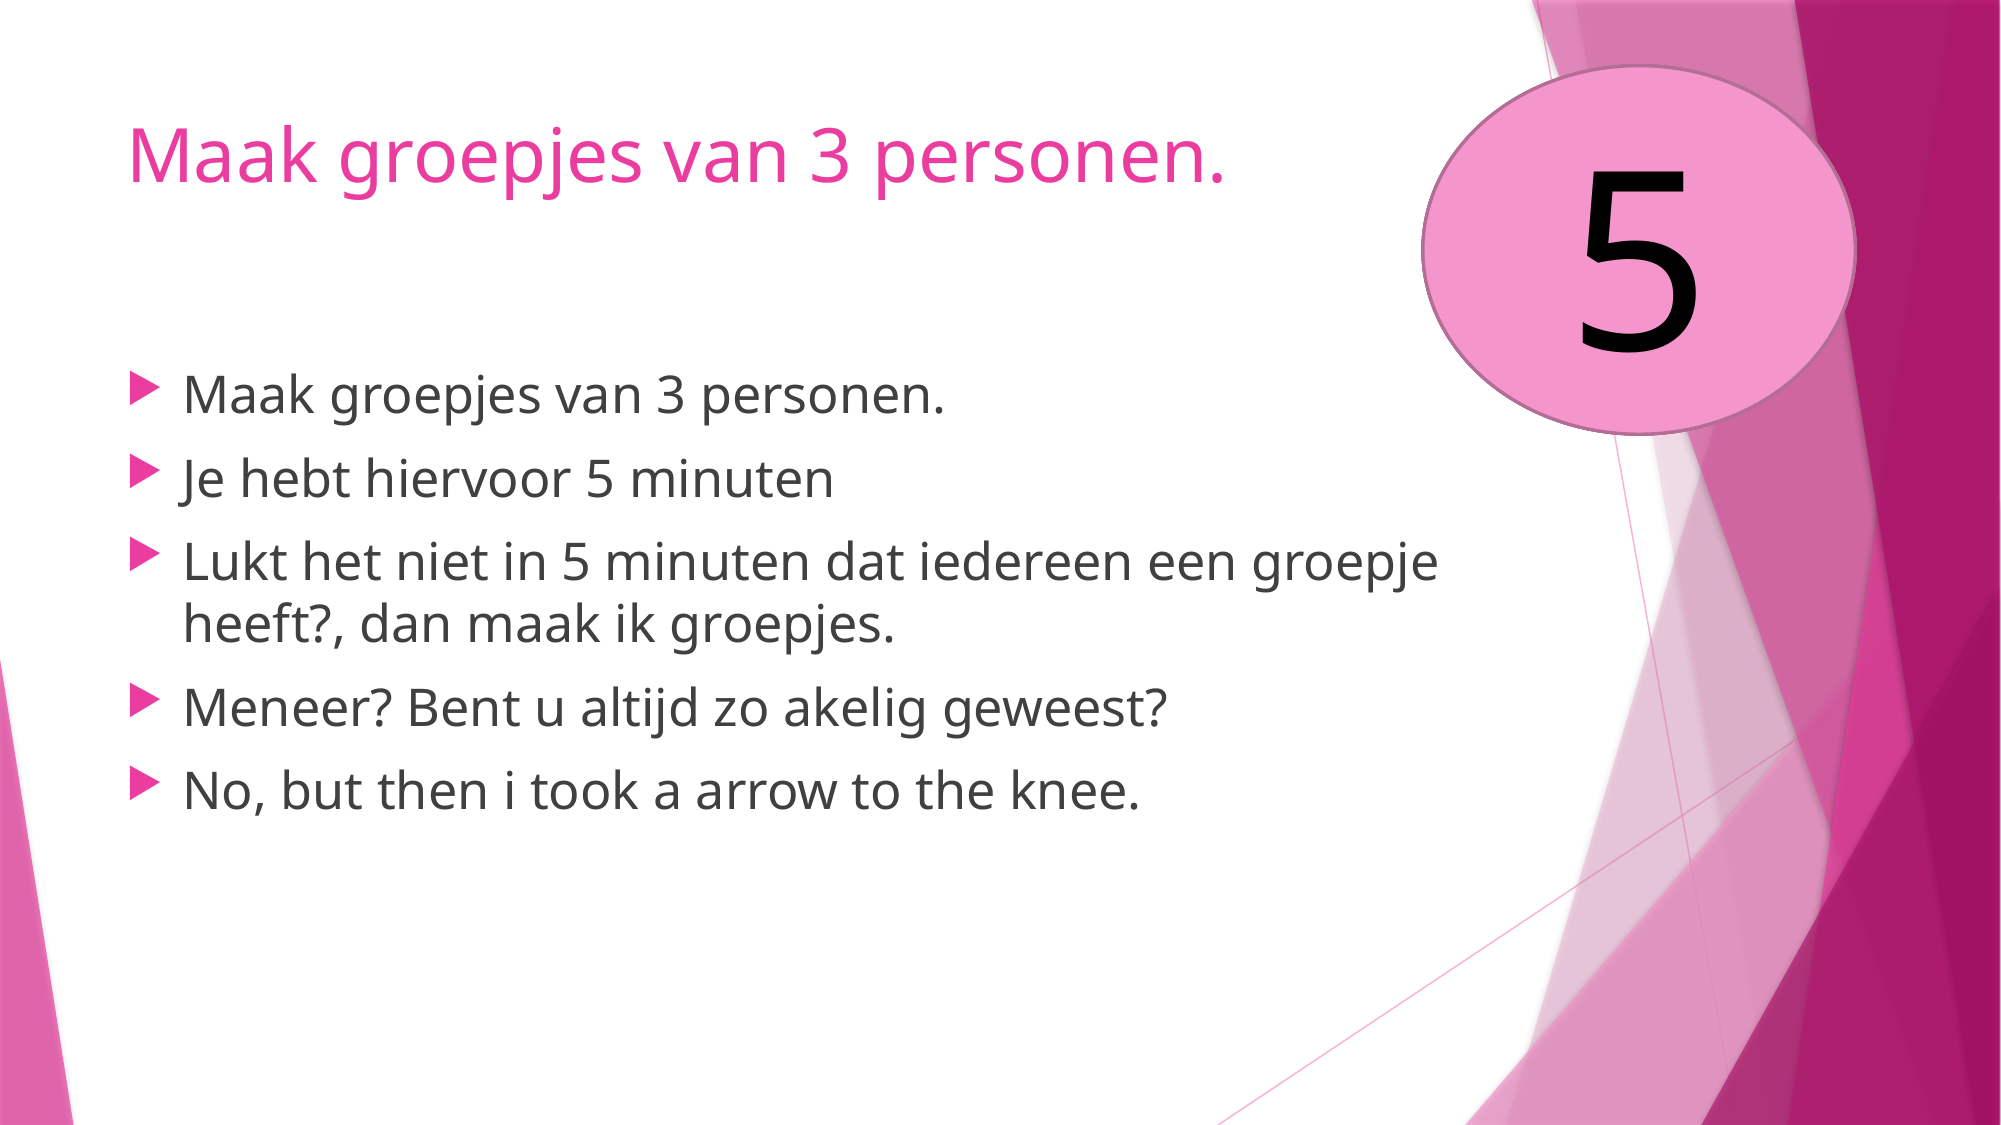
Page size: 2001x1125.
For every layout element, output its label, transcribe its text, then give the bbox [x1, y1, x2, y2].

text_box 5 [1421, 64, 1857, 436]
list Maak groepjes van 3 personen. Je hebt hiervoor 5 minuten Lukt het niet in 5 minuten dat iedereen een groepje heeft?, dan maak ik groepjes. Meneer? Bent u altijd zo akelig geweest? No, but then i took a arrow to the knee. [111, 354, 1522, 992]
title Maak groepjes van 3 personen. [111, 99, 1510, 317]
